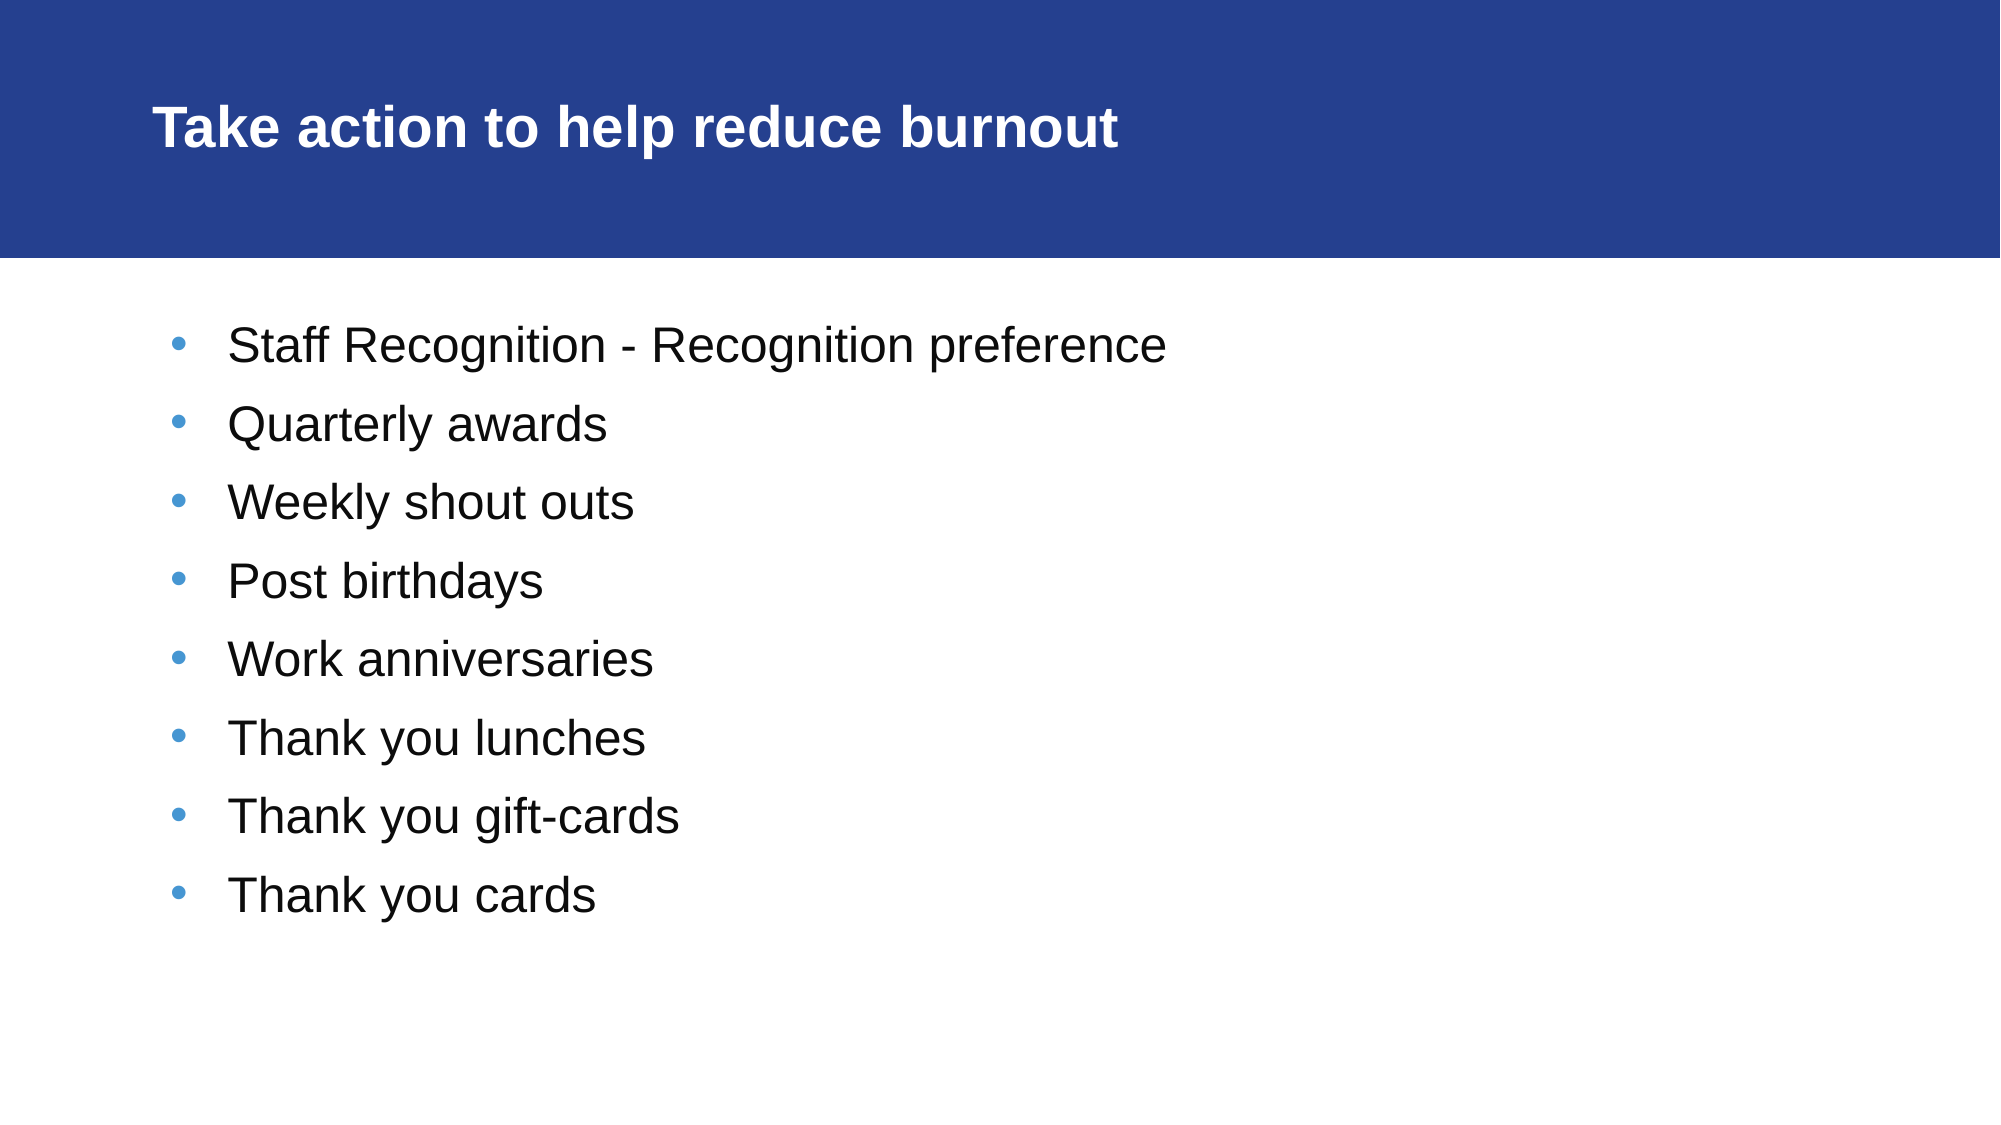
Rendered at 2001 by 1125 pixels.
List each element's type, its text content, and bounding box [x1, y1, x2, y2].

list Staff Recognition - Recognition preference Quarterly awards Weekly shout outs Post birthdays Work anniversaries Thank you lunches Thank you gift-cards Thank you cards [137, 299, 1863, 1025]
title Take action to help reduce burnout [137, 20, 1863, 238]
